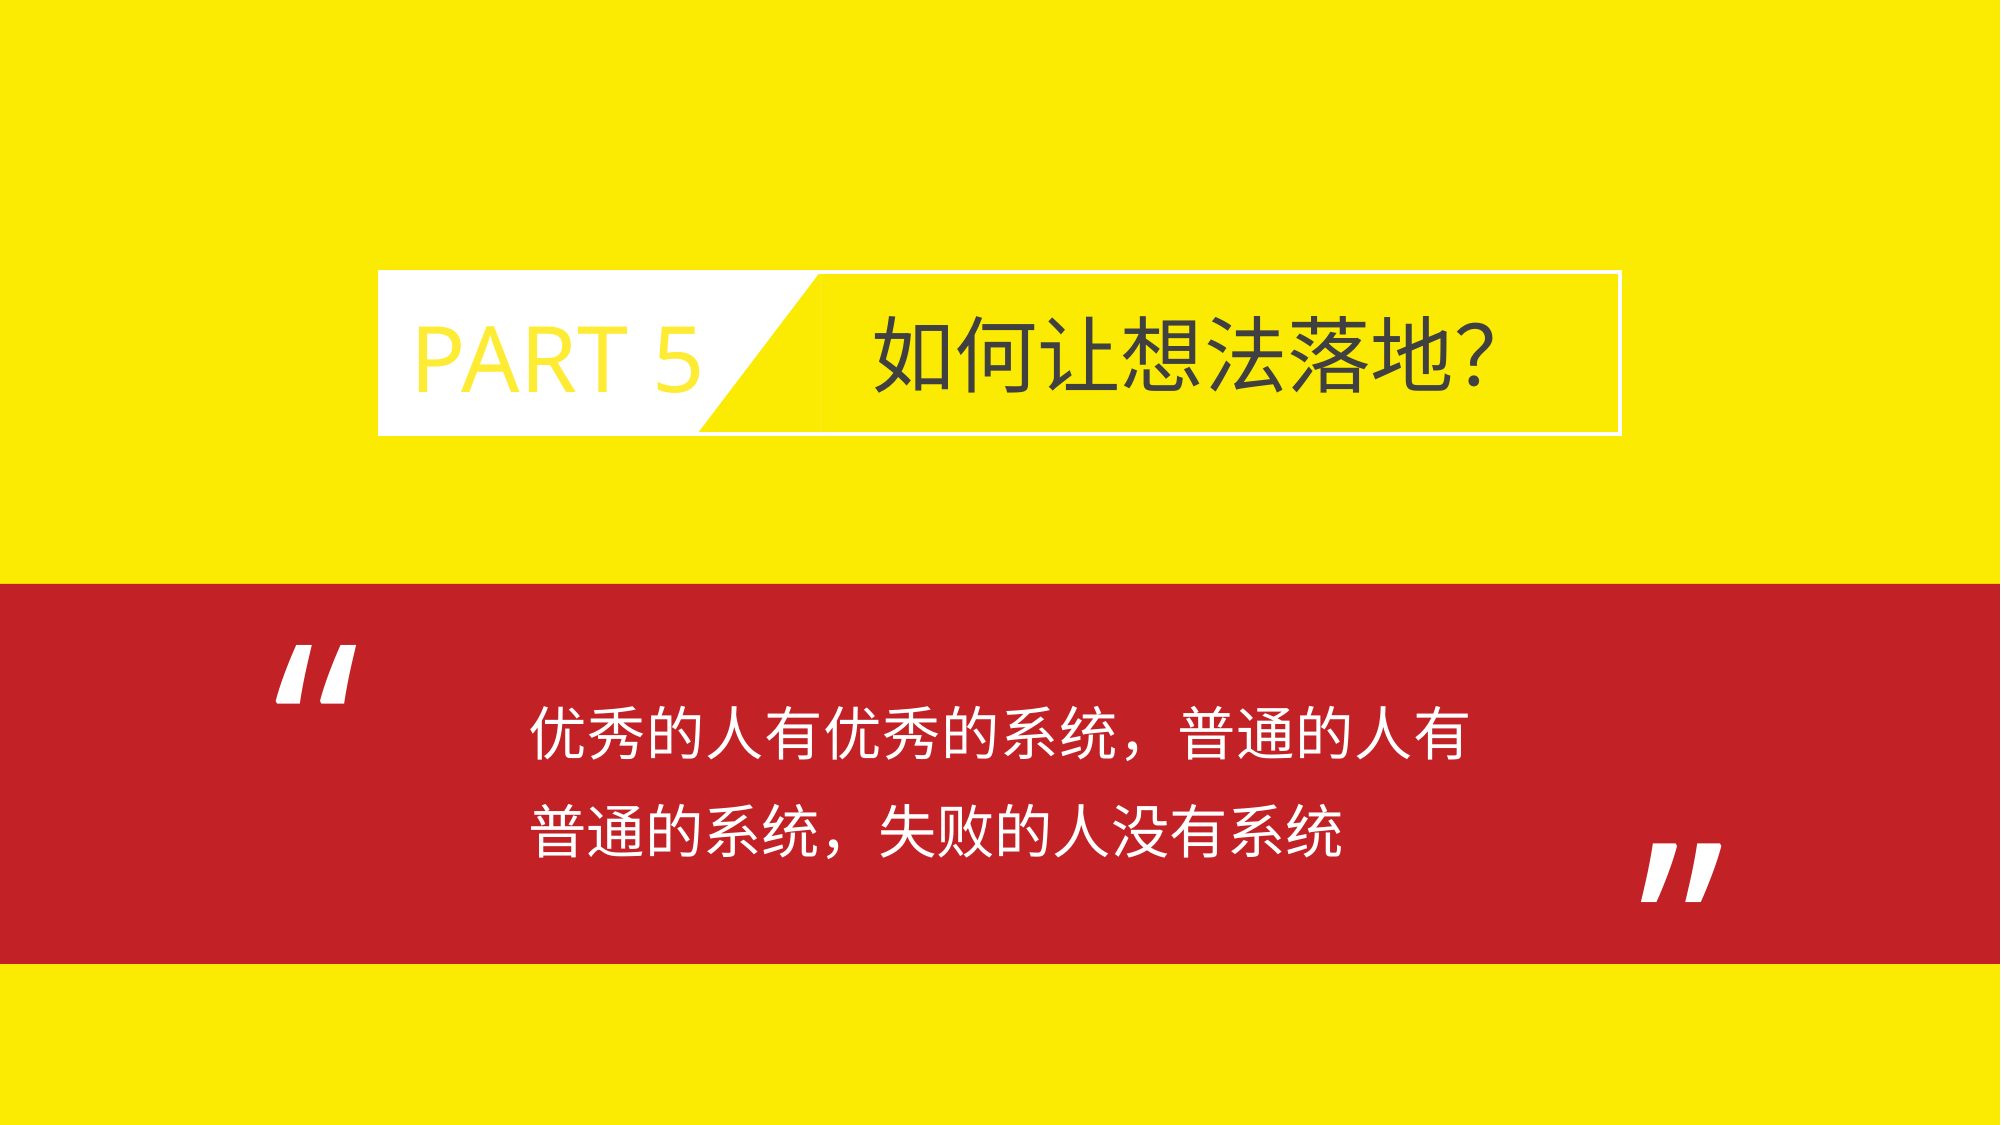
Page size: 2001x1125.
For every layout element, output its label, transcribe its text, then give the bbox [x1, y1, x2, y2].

text_box [0, 583, 2000, 965]
text_box “ [229, 569, 377, 872]
text_box PART 5 [396, 293, 804, 418]
text_box 如何让想法落地？ [856, 295, 1805, 411]
text_box “ [1621, 676, 1769, 979]
text_box 优秀的人有优秀的系统，普通的人有普通的系统，失败的人没有系统 [513, 661, 1487, 873]
text_box [700, 277, 819, 433]
text_box [378, 270, 823, 436]
text_box [822, 271, 1621, 435]
